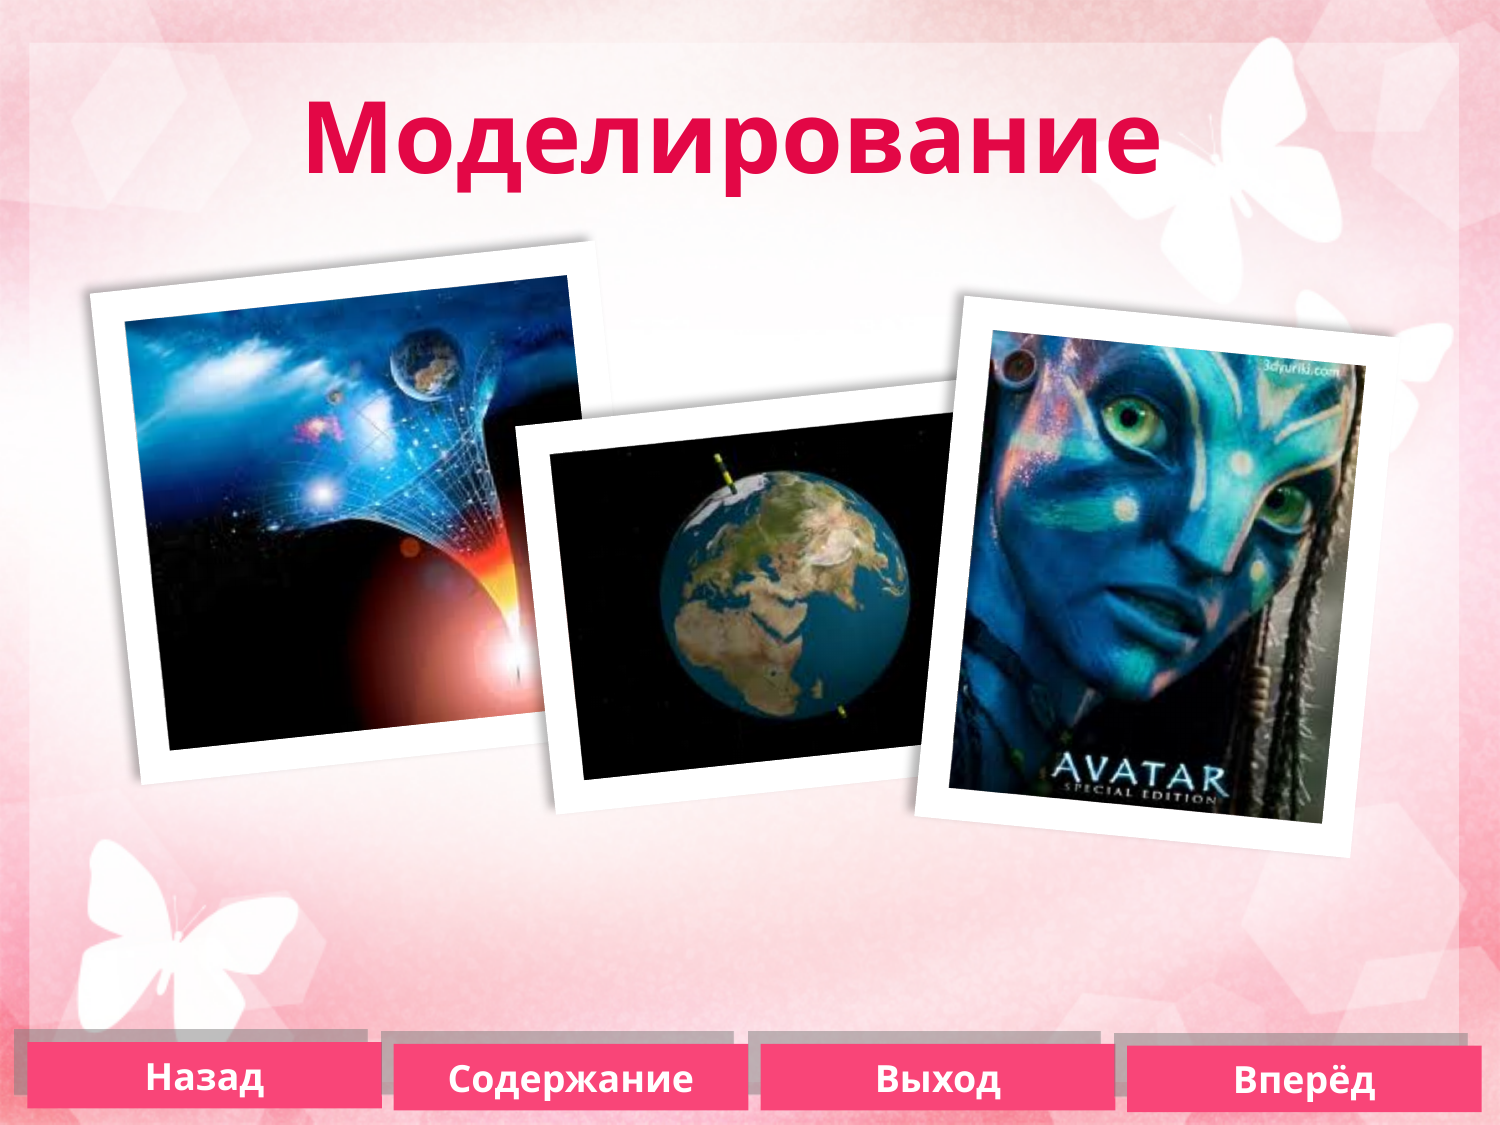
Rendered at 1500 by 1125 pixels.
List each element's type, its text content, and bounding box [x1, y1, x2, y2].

picture [0, 0, 1500, 1125]
text_box Вперёд [1127, 1045, 1482, 1113]
text_box Выход [760, 1043, 1116, 1111]
text_box Назад [27, 1042, 382, 1109]
text_box Содержание [393, 1043, 749, 1111]
text_box Моделирование [218, 66, 1247, 202]
text_box [29, 42, 1459, 1043]
